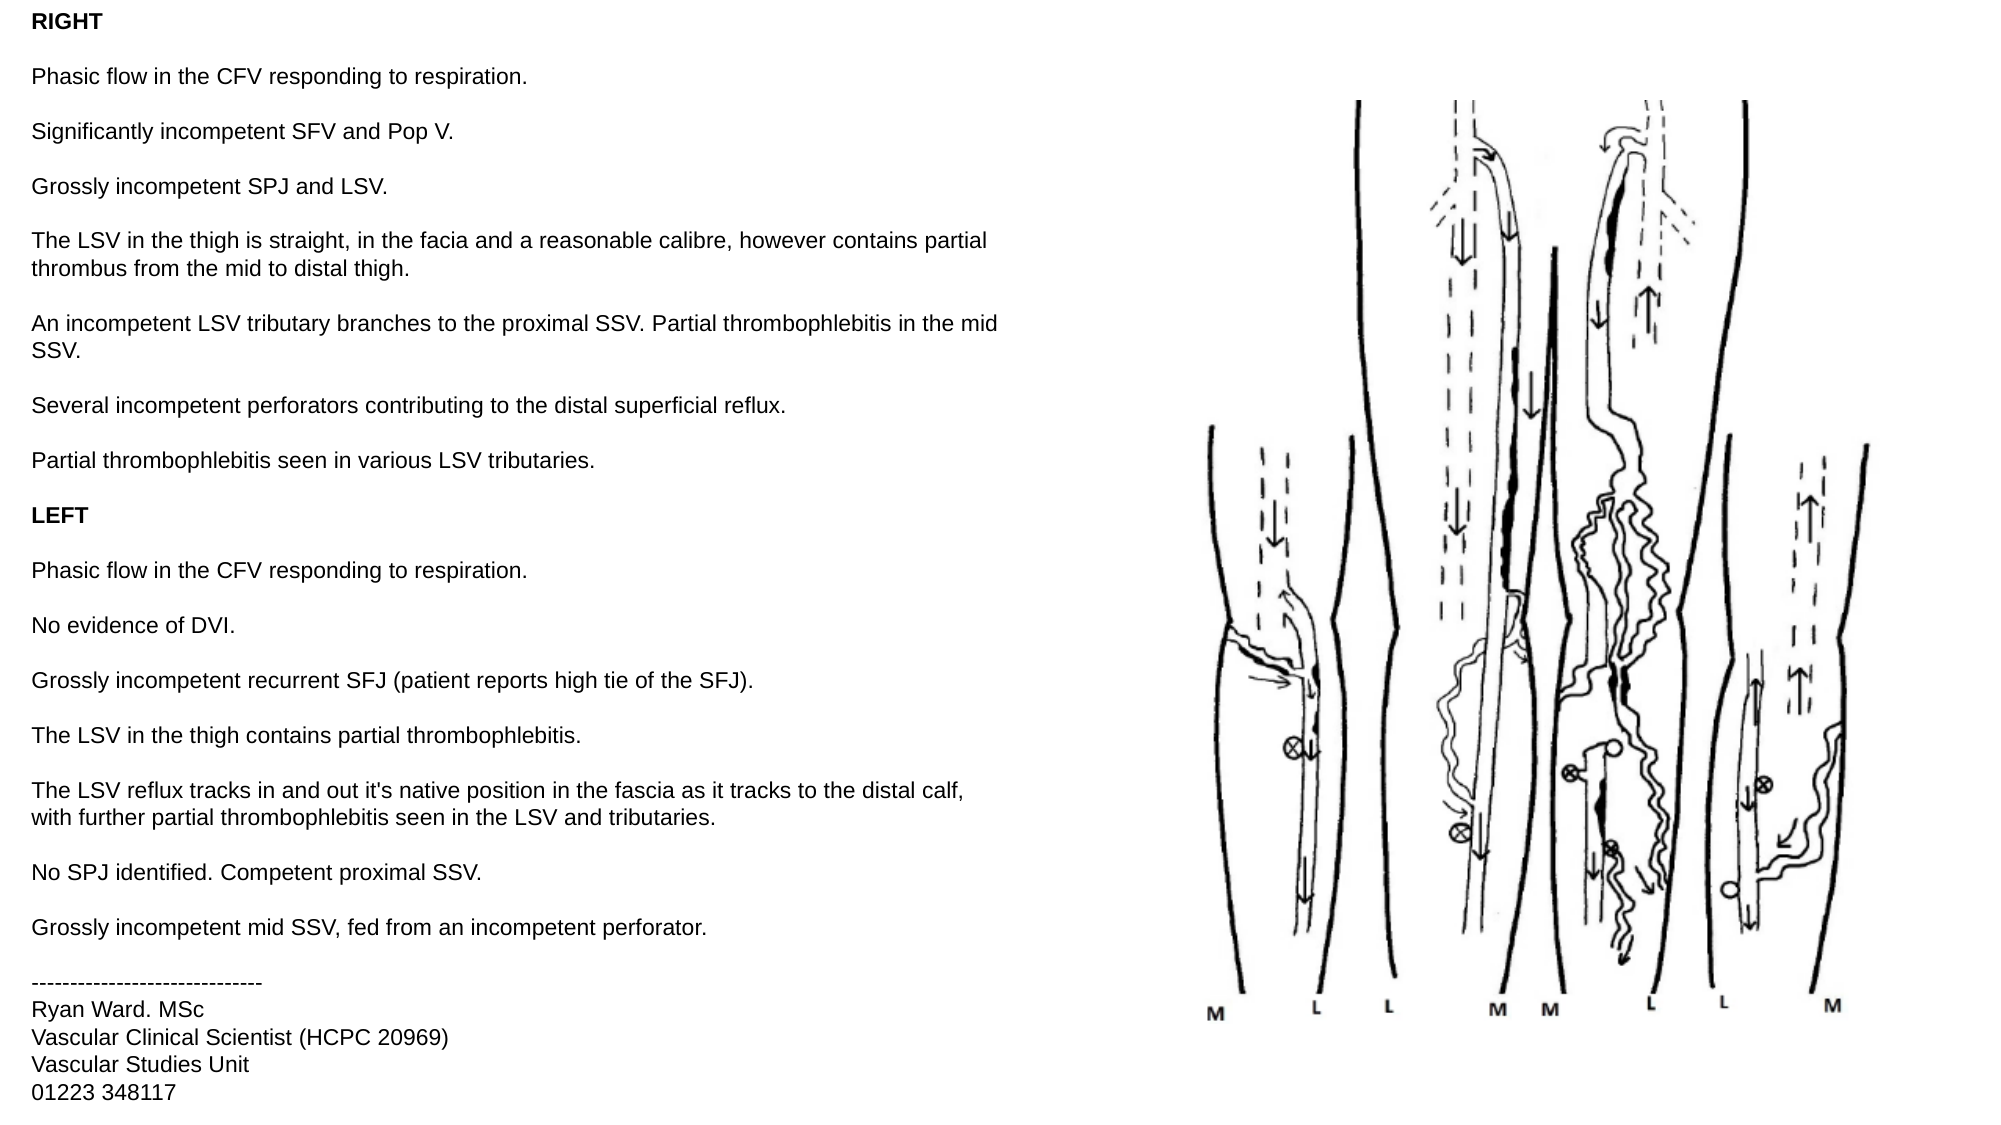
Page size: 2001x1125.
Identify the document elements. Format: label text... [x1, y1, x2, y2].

picture [1199, 100, 1880, 1024]
text_box RIGHT Phasic flow in the CFV responding to respiration. Significantly incompetent SFV and Pop V. Grossly incompetent SPJ and LSV. The LSV in the thigh is straight, in the facia and a reasonable calibre, however contains partial thrombus from the mid to distal thigh. An incompetent LSV tributary branches to the proximal SSV. Partial thrombophlebitis in the mid SSV. Several incompetent perforators contributing to the distal superficial reflux. Partial thrombophlebitis seen in various LSV tributaries. LEFT Phasic flow in the CFV responding to respiration. No evidence of DVI. Grossly incompetent recurrent SFJ (patient reports high tie of the SFJ). The LSV in the thigh contains partial thrombophlebitis. The LSV reflux tracks in and out it's native position in the fascia as it tracks to the distal calf, with further partial thrombophlebitis seen in the LSV and tributaries. No SPJ identified. Competent proximal SSV. Grossly incompetent mid SSV, fed from an incompetent perforator. ------------------------------ Ryan Ward. MSc Vascular Clinical Scientist (HCPC 20969) Vascular Studies Unit 01223 348117 [16, 0, 1017, 1113]
